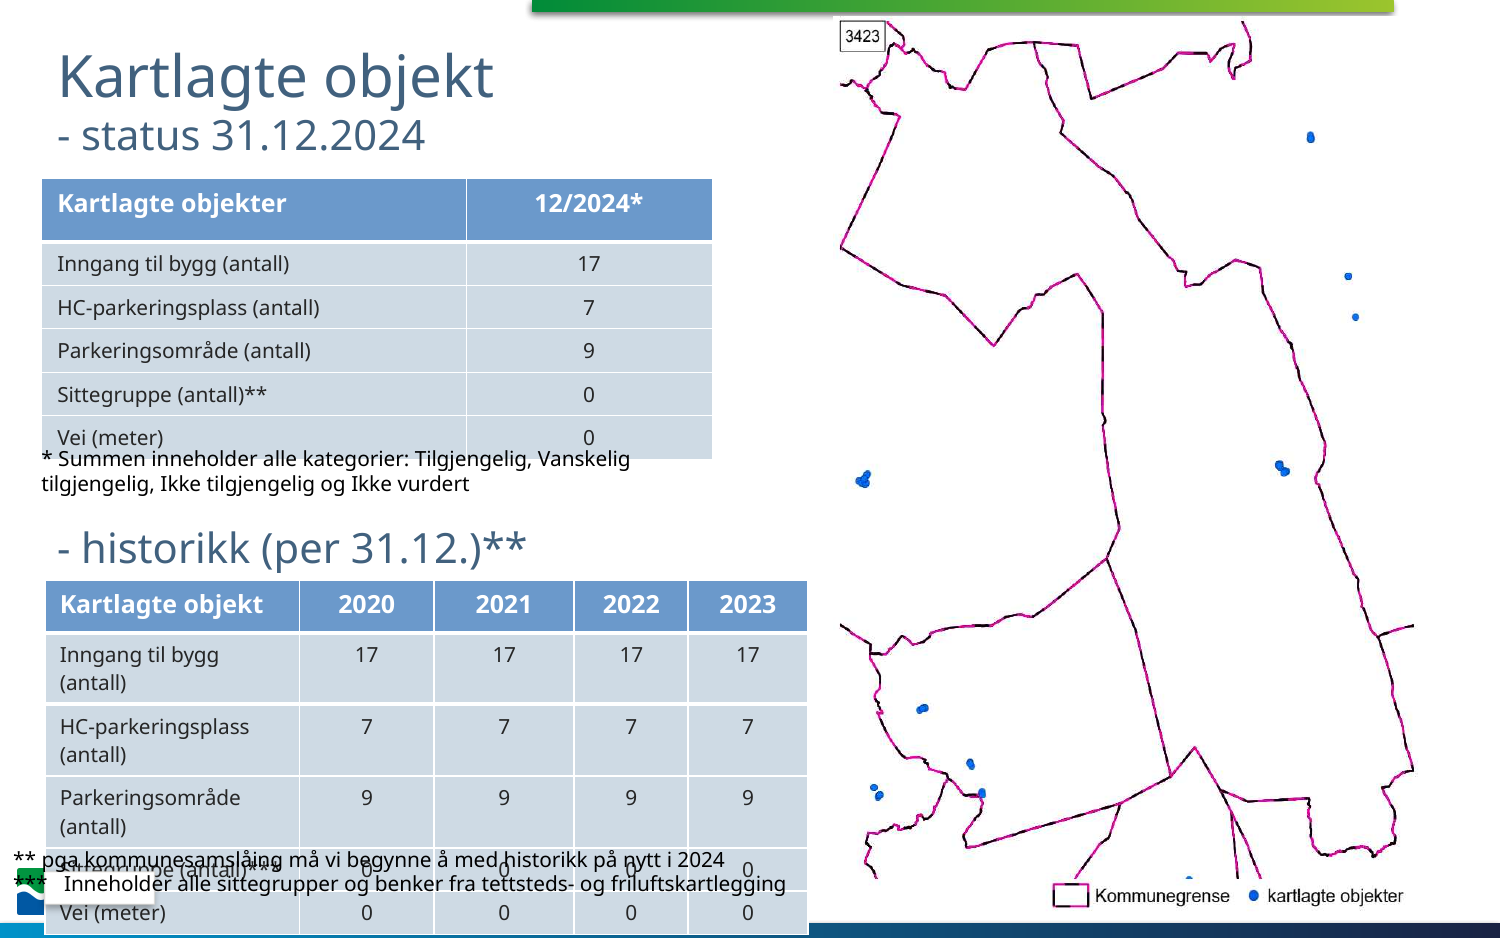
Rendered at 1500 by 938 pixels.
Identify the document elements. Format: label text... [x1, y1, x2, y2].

table_cell Inngang til bygg (antall) [46, 635, 299, 702]
table_cell Parkeringsområde (antall) [46, 777, 299, 838]
table_cell 0 [435, 904, 573, 934]
table_cell 17 [467, 244, 712, 285]
picture [833, 16, 1419, 913]
table_cell 7 [435, 706, 573, 775]
table_cell 7 [300, 706, 433, 775]
text_box Kartlagte objekt - status 31.12.2024 [42, 24, 828, 167]
table_cell 17 [435, 635, 573, 702]
table_cell HC-parkeringsplass (antall) [46, 706, 299, 775]
table_cell 17 [300, 635, 433, 702]
table_cell Sittegruppe (antall)** [42, 373, 466, 415]
table_header 2021 [435, 581, 573, 631]
text_box * Summen inneholder alle kategorier: Tilgjengelig, Vanskelig tilgjengelig, Ikke tilgjengelig og Ikke vurdert [26, 438, 711, 504]
table_cell 7 [467, 286, 712, 328]
table_cell 0 [802, 849, 807, 890]
table_cell Inngang til bygg (antall) [42, 244, 466, 285]
table_cell 0 [300, 904, 433, 934]
table_header 2023 [689, 581, 807, 631]
table_cell 17 [575, 635, 687, 702]
table_cell 0 [575, 904, 687, 934]
table_cell 9 [575, 777, 687, 838]
table_cell 17 [689, 635, 807, 702]
table_cell 7 [575, 706, 687, 775]
table_header Kartlagte objekt [46, 581, 299, 631]
text_box ** pga kommunesamslåing må vi begynne å med historikk på nytt i 2024 *** Inneholder alle sittegrupper og benker fra tettsteds- og friluftskartlegging [0, 838, 802, 904]
table_cell Vei (meter) [42, 416, 466, 438]
table_cell 9 [300, 777, 433, 838]
table_cell 0 [467, 373, 712, 415]
table_cell Vei (meter) [46, 904, 299, 934]
table_header 12/2024* [467, 179, 712, 240]
table_cell 9 [435, 777, 573, 838]
table_header 2022 [575, 581, 687, 631]
table_header Kartlagte objekter [42, 179, 466, 240]
table_cell Parkeringsområde (antall) [42, 329, 466, 372]
table_cell 9 [689, 777, 807, 847]
text_box - historikk (per 31.12.)** [42, 496, 828, 580]
table_cell 7 [689, 706, 807, 775]
table_cell 0 [689, 892, 807, 934]
table_cell HC-parkeringsplass (antall) [42, 286, 466, 328]
table_cell 0 [467, 416, 712, 459]
table_header 2020 [300, 581, 433, 631]
table_cell 9 [467, 329, 712, 372]
